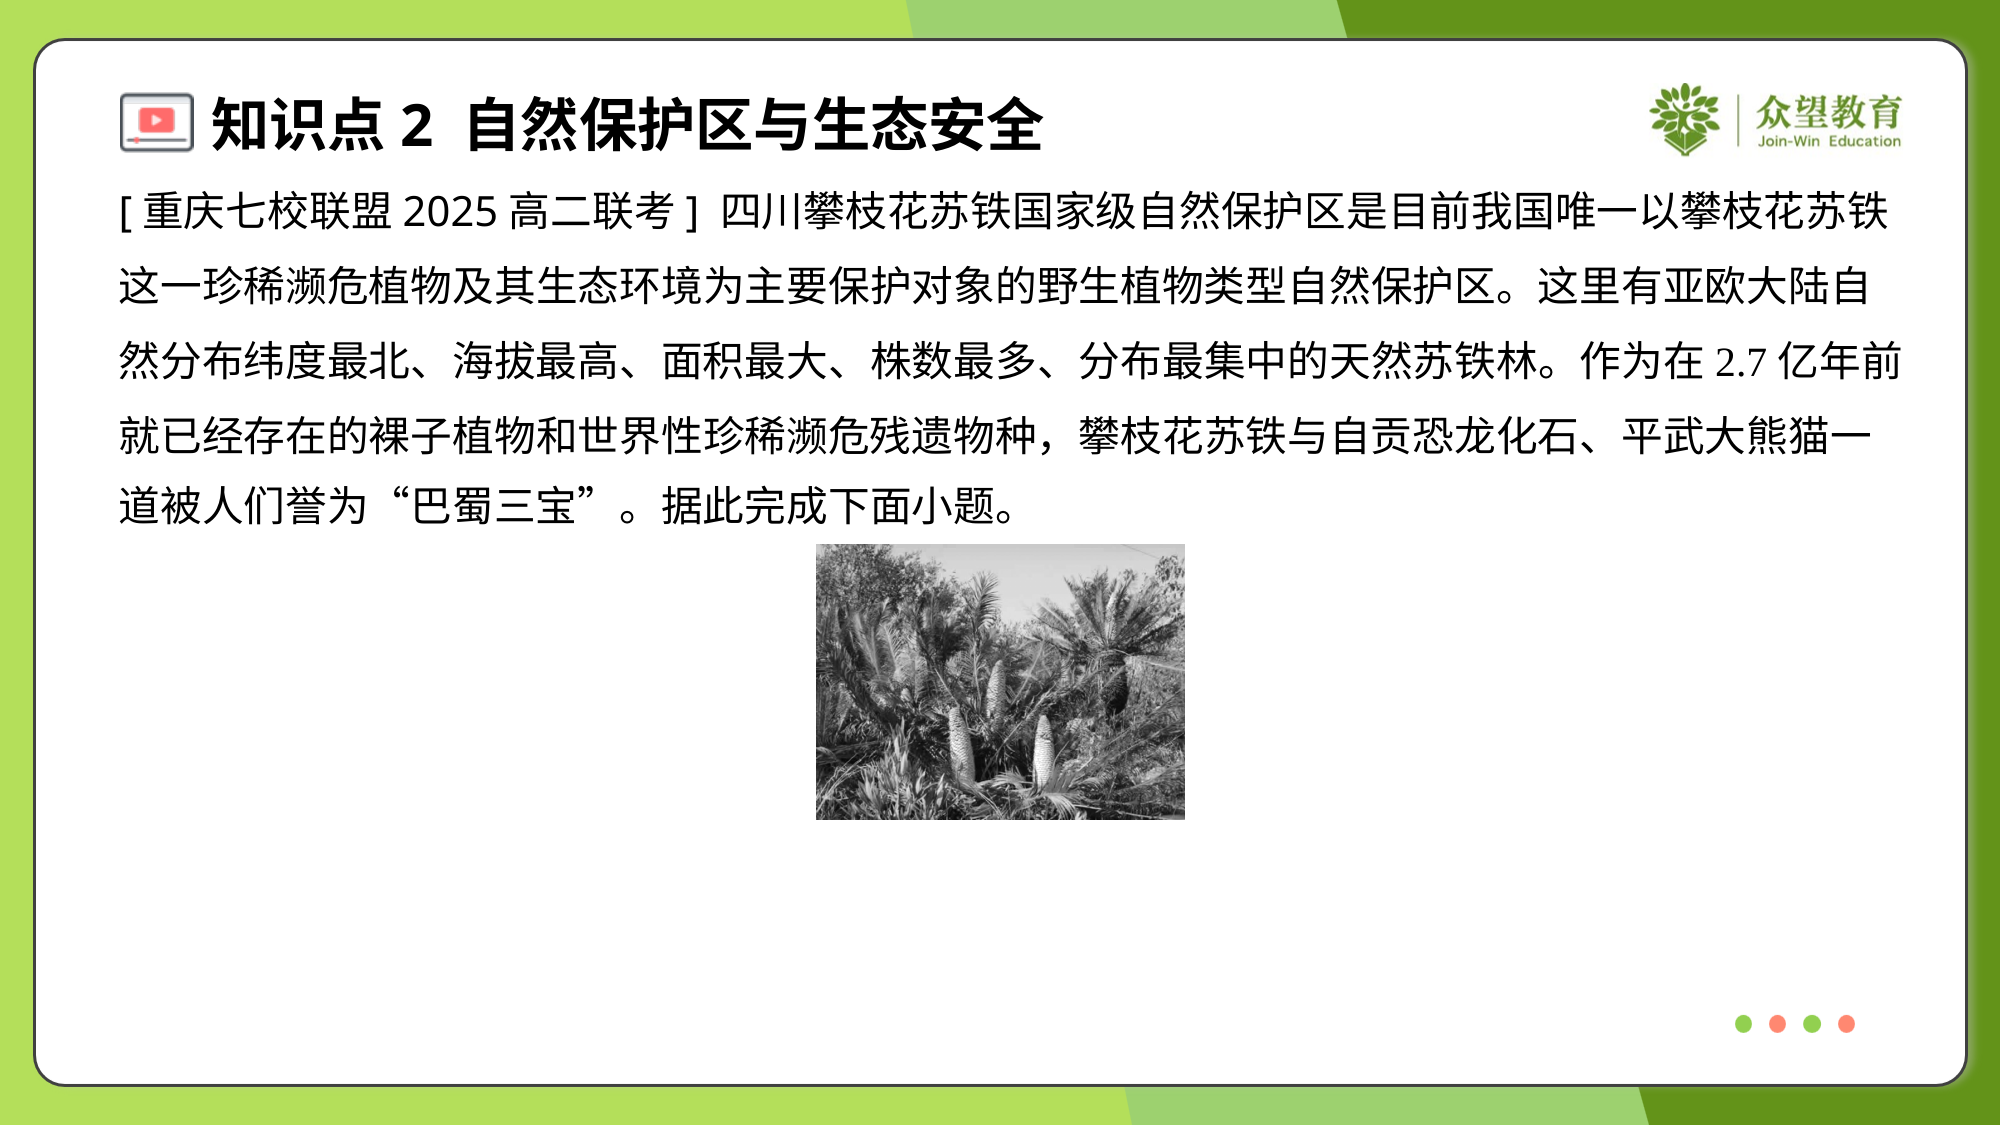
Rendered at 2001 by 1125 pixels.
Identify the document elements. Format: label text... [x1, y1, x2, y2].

text_box [重庆七校联盟2025高二联考] 四川攀枝花苏铁国家级自然保护区是目前我国唯一以攀枝花苏铁 这一珍稀濒危植物及其生态环境为主要保护对象的野生植物类型自然保护区。这里有亚欧大陆自 然分布纬度最北、海拔最高、面积最大、株数最多、分布最集中的天然苏铁林。作为在2.7亿年前 就已经存在的裸子植物和世界性珍稀濒危残遗物种，攀枝花苏铁与自贡恐龙化石、平武大熊猫一 道被人们誉为“巴蜀三宝”。据此完成下面小题。 [118, 159, 1883, 523]
picture [0, 0, 2000, 1125]
